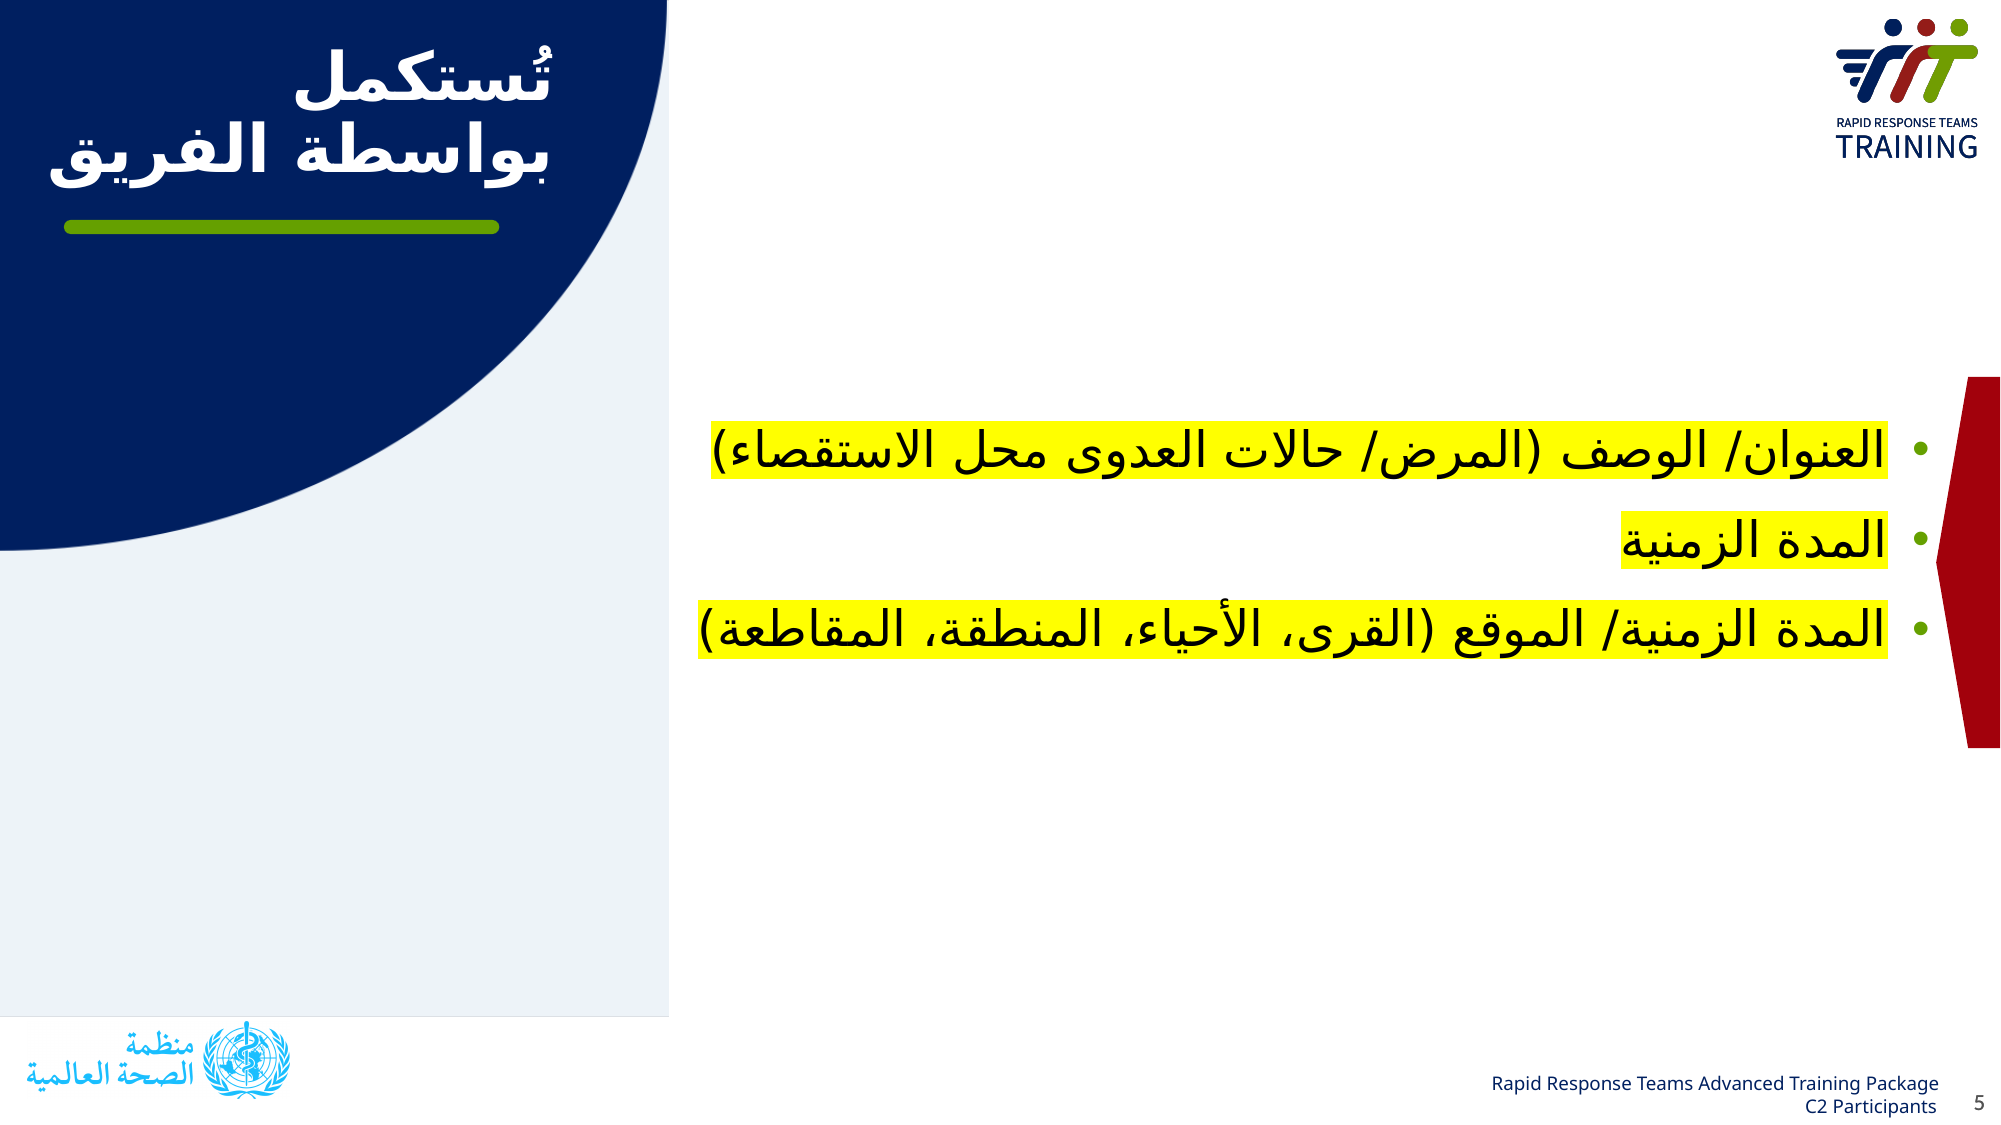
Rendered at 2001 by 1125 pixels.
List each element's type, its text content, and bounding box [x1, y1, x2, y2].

title تُستكمل بواسطة الفريق [25, 0, 563, 274]
picture [27, 1021, 290, 1099]
picture [1835, 19, 1978, 167]
picture [0, 0, 669, 1018]
list العنوان/ الوصف (المرض/ حالات العدوى محل الاستقصاء) المدة الزمنية المدة الزمنية/ الموقع (القرى، الأحياء، المنطقة، المقاطعة) [663, 85, 1938, 997]
